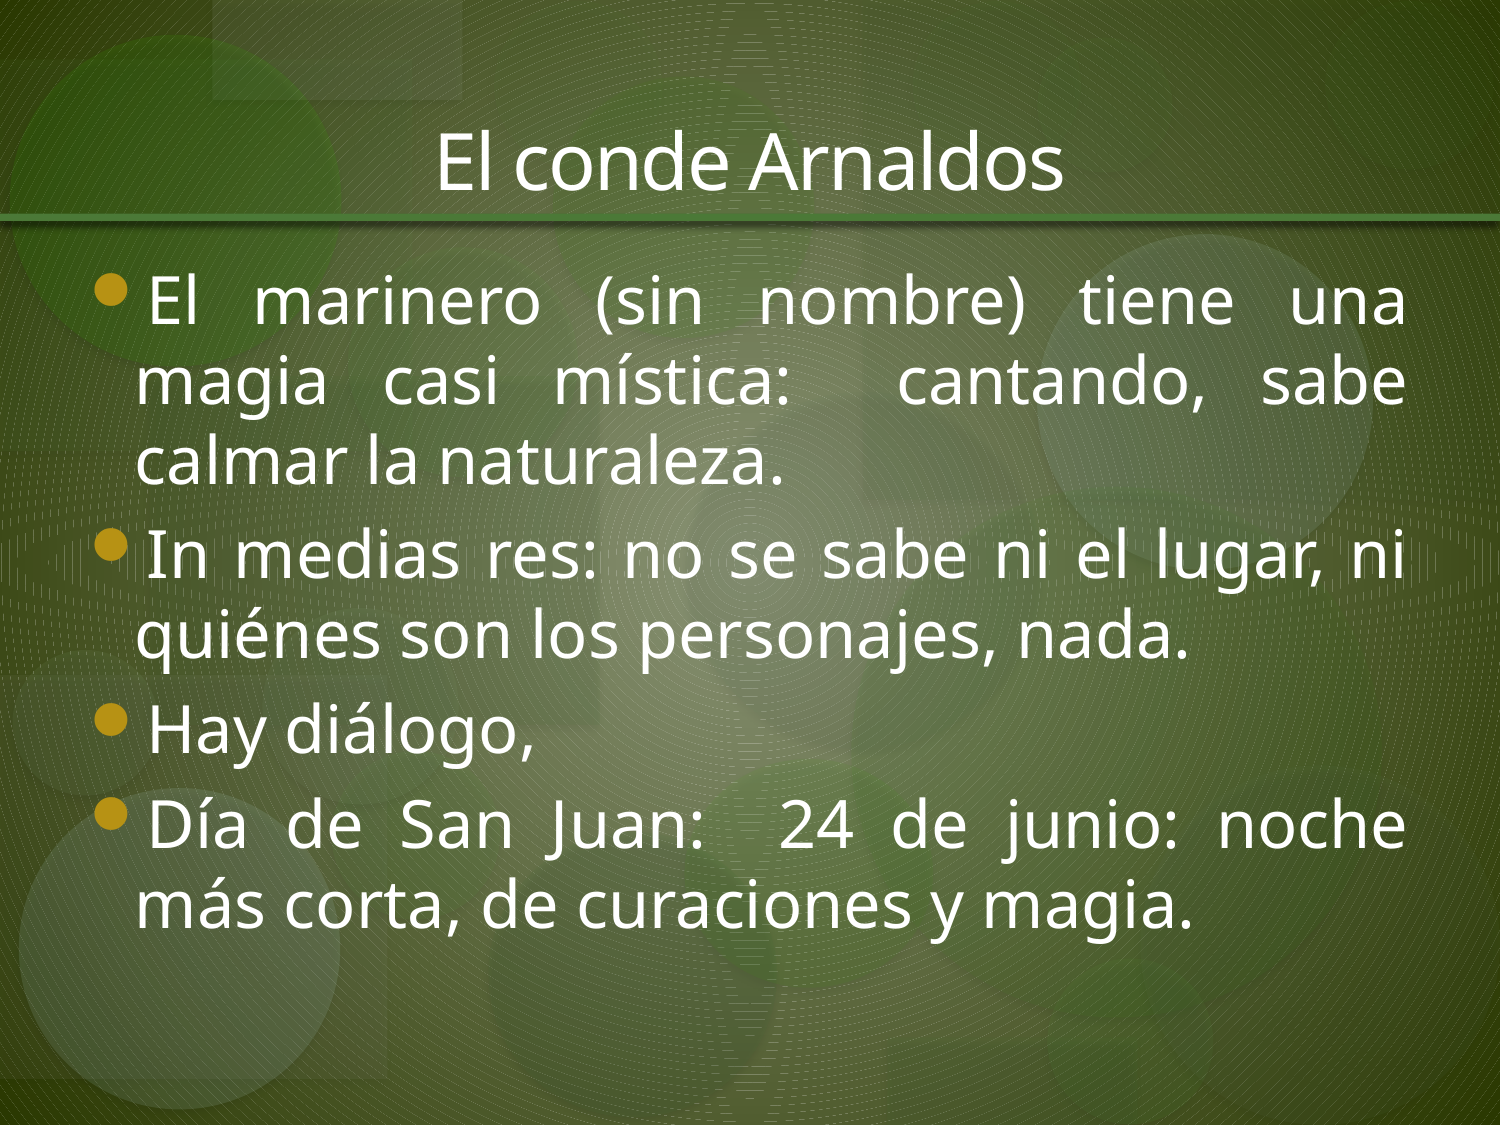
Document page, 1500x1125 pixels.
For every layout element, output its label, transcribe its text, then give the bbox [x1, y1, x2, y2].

list El marinero (sin nombre) tiene una magia casi mística: cantando, sabe calmar la naturaleza. In medias res: no se sabe ni el lugar, ni quiénes son los personajes, nada. Hay diálogo, Día de San Juan: 24 de junio: noche más corta, de curaciones y magia. [75, 249, 1425, 1000]
title El conde Arnaldos [75, 26, 1425, 214]
